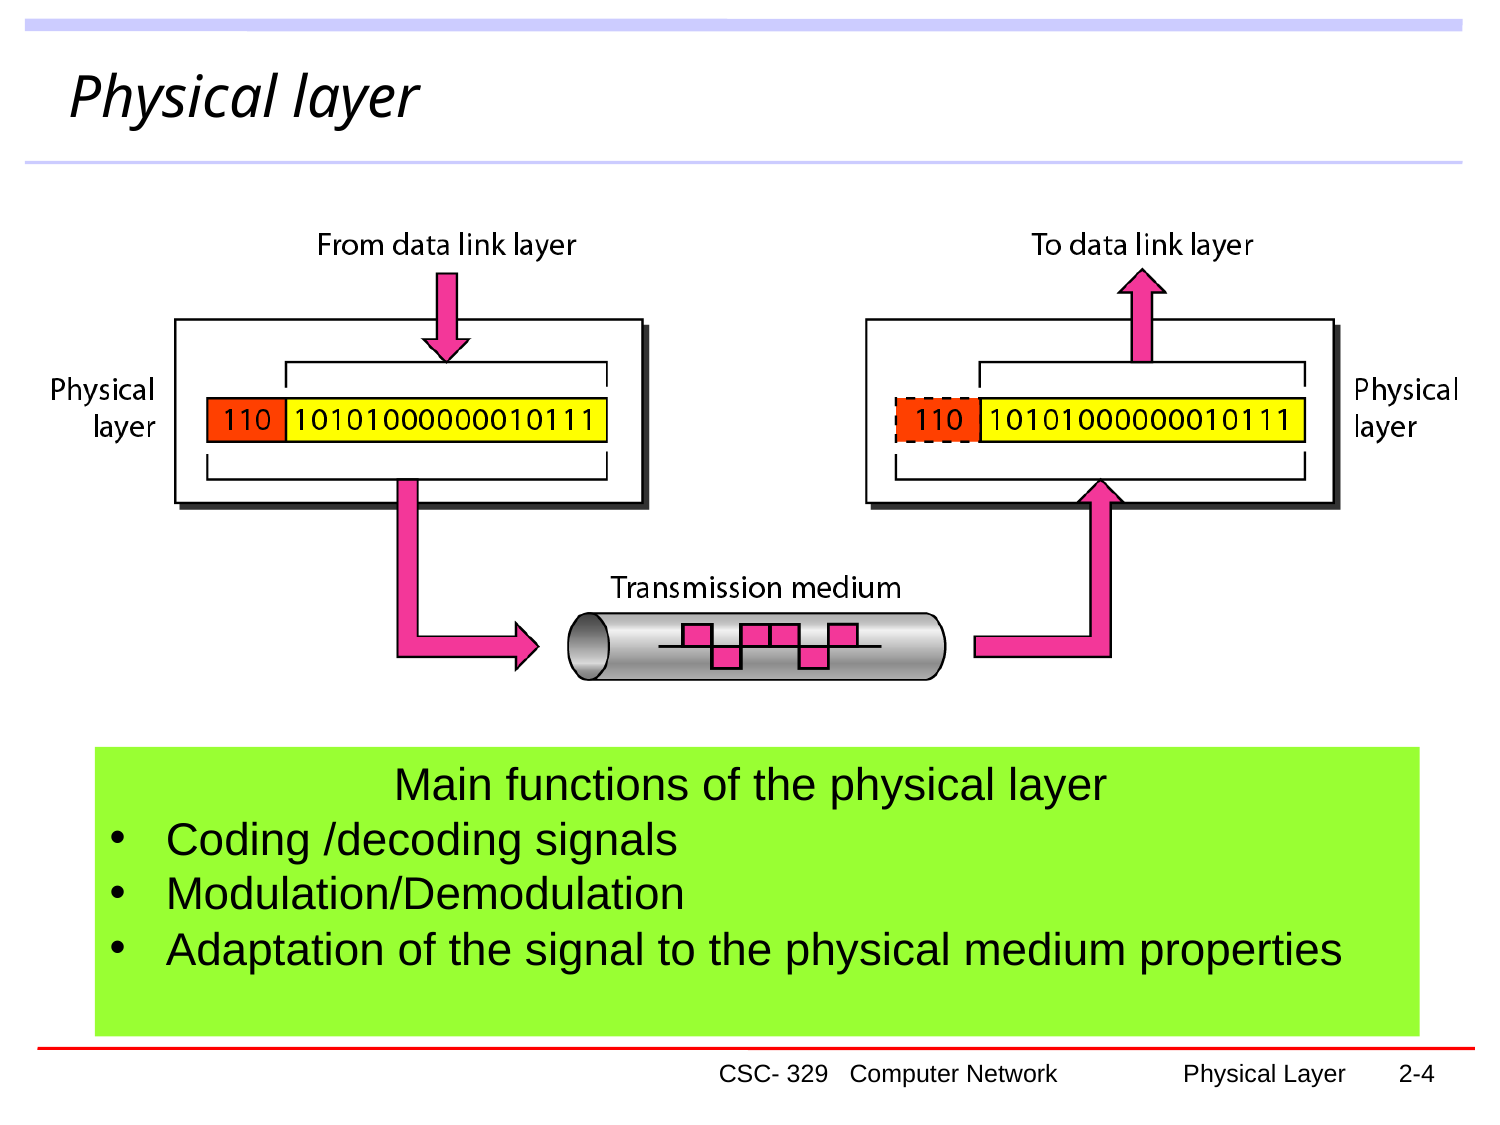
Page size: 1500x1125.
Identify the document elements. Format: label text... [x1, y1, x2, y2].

slide_number 2-4 [1338, 1049, 1451, 1125]
text_box Main functions of the physical layer Coding /decoding signals Modulation/Demodulation Adaptation of the signal to the physical medium properties [94, 746, 1420, 1037]
text_box Physical layer [53, 51, 436, 137]
footer CSC- 329 Computer Network Physical Layer [653, 1049, 1338, 1125]
picture [49, 228, 1466, 681]
